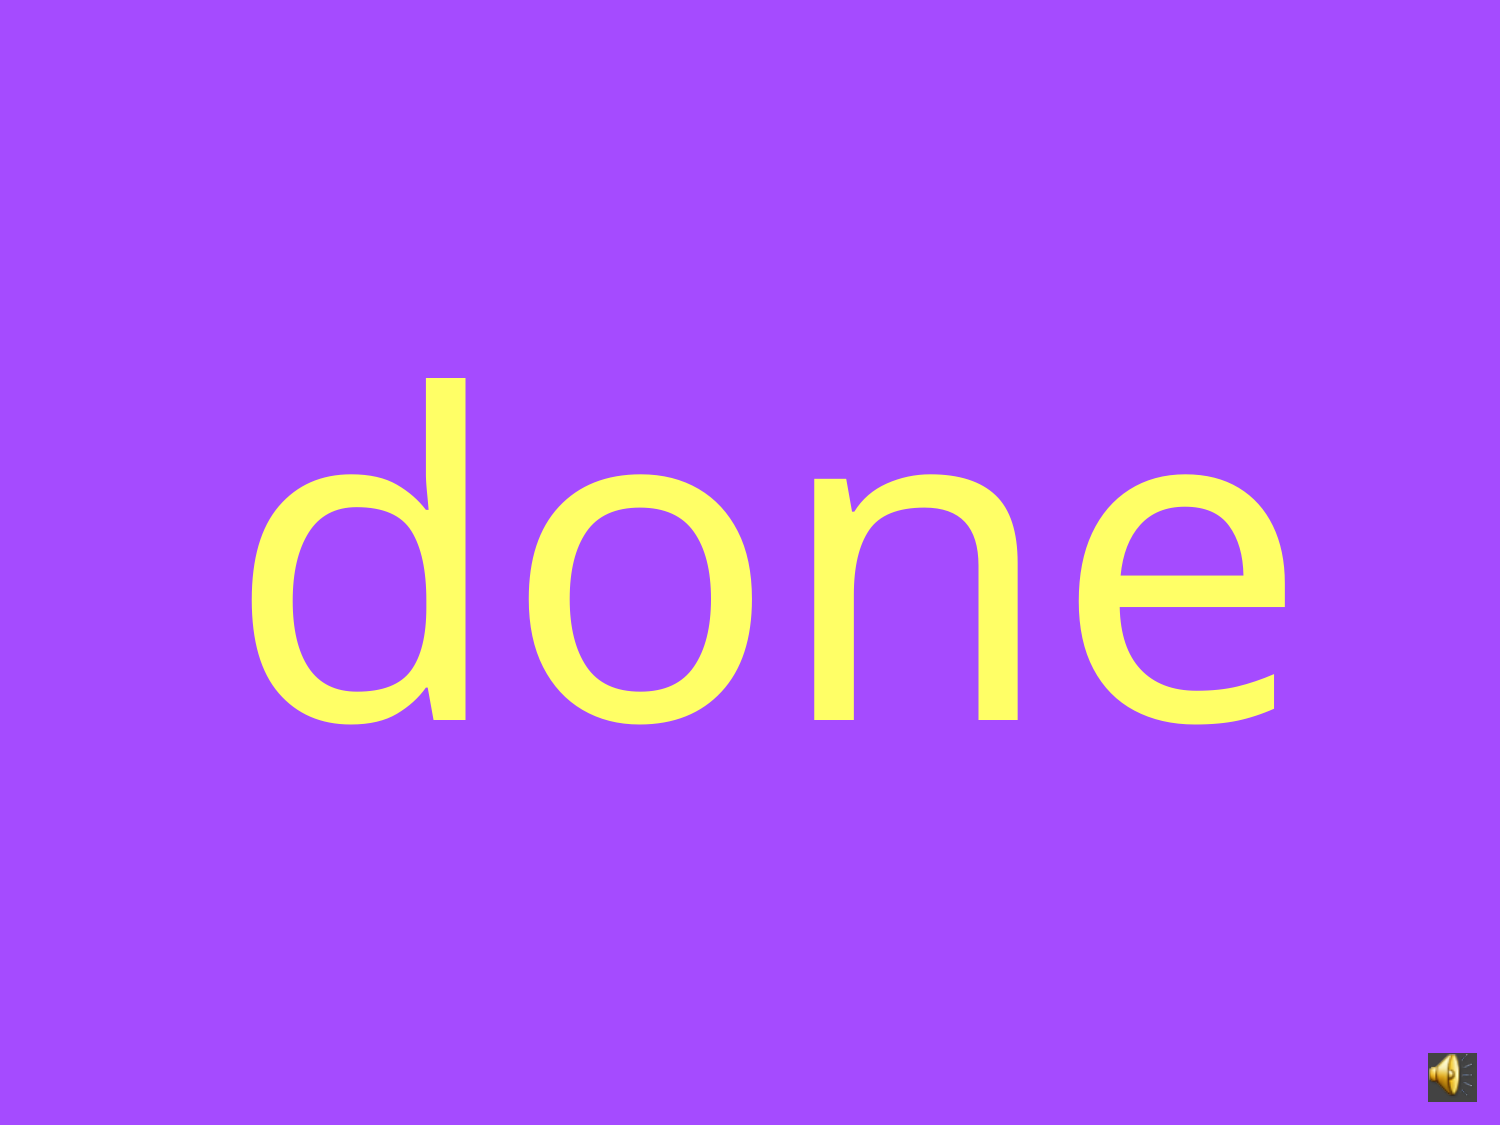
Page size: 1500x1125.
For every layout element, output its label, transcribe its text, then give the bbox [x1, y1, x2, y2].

picture [1427, 1052, 1478, 1103]
subtitle done [212, 262, 1450, 763]
